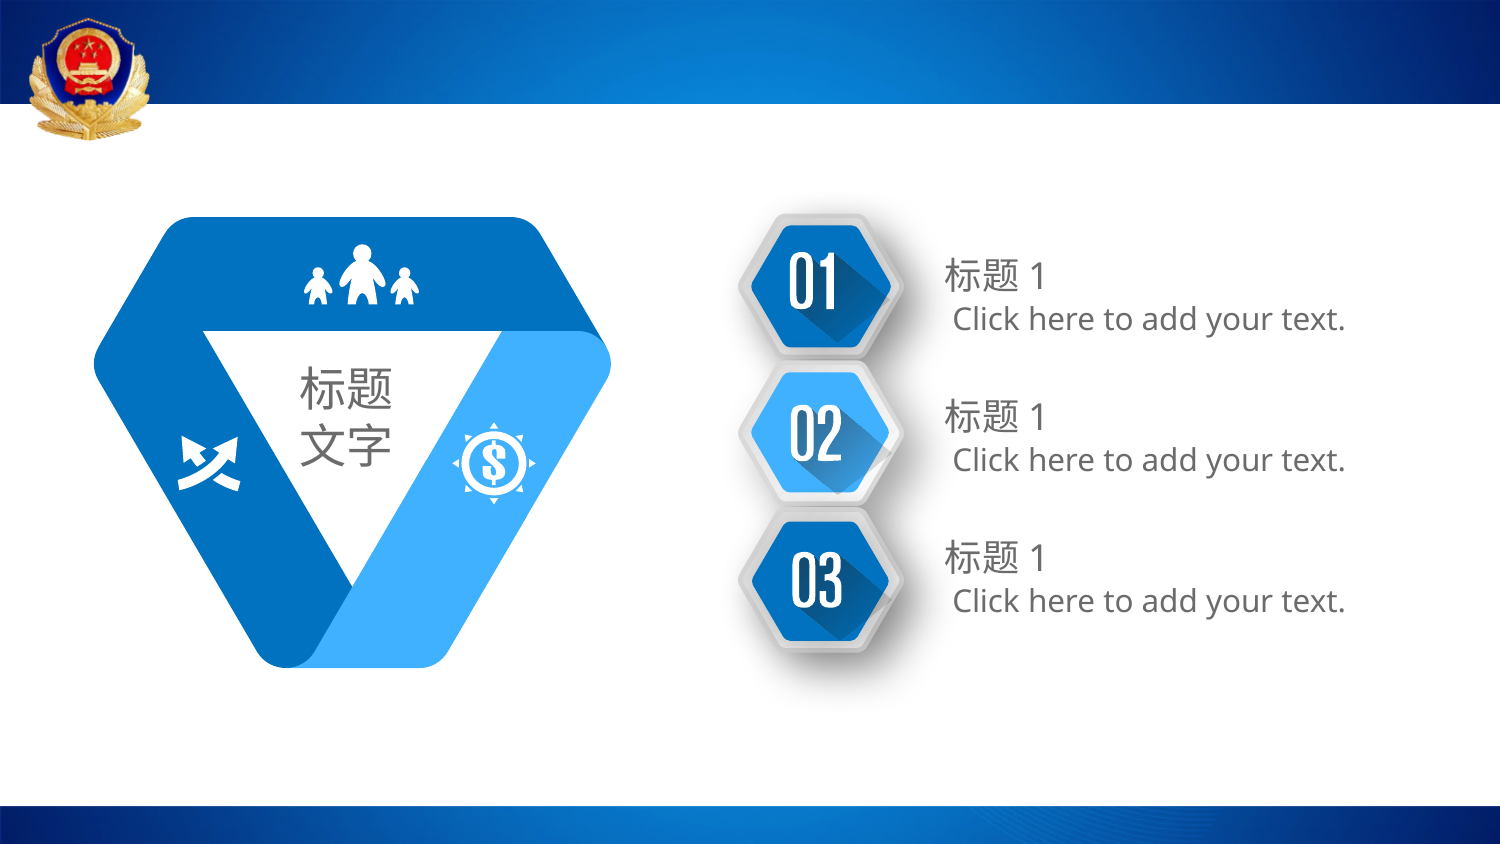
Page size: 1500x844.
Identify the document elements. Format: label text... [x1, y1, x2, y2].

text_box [91, 216, 612, 669]
text_box 标题1 [933, 246, 1061, 303]
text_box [739, 215, 903, 358]
text_box Click here to add your text. [940, 293, 1479, 343]
text_box 标题1 [933, 387, 1061, 444]
text_box Click here to add your text. [940, 434, 1479, 484]
picture [0, 0, 1500, 141]
text_box 标题1 [933, 528, 1061, 585]
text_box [739, 509, 903, 651]
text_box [739, 362, 903, 504]
text_box Click here to add your text. [940, 575, 1479, 625]
picture [0, 807, 1500, 844]
